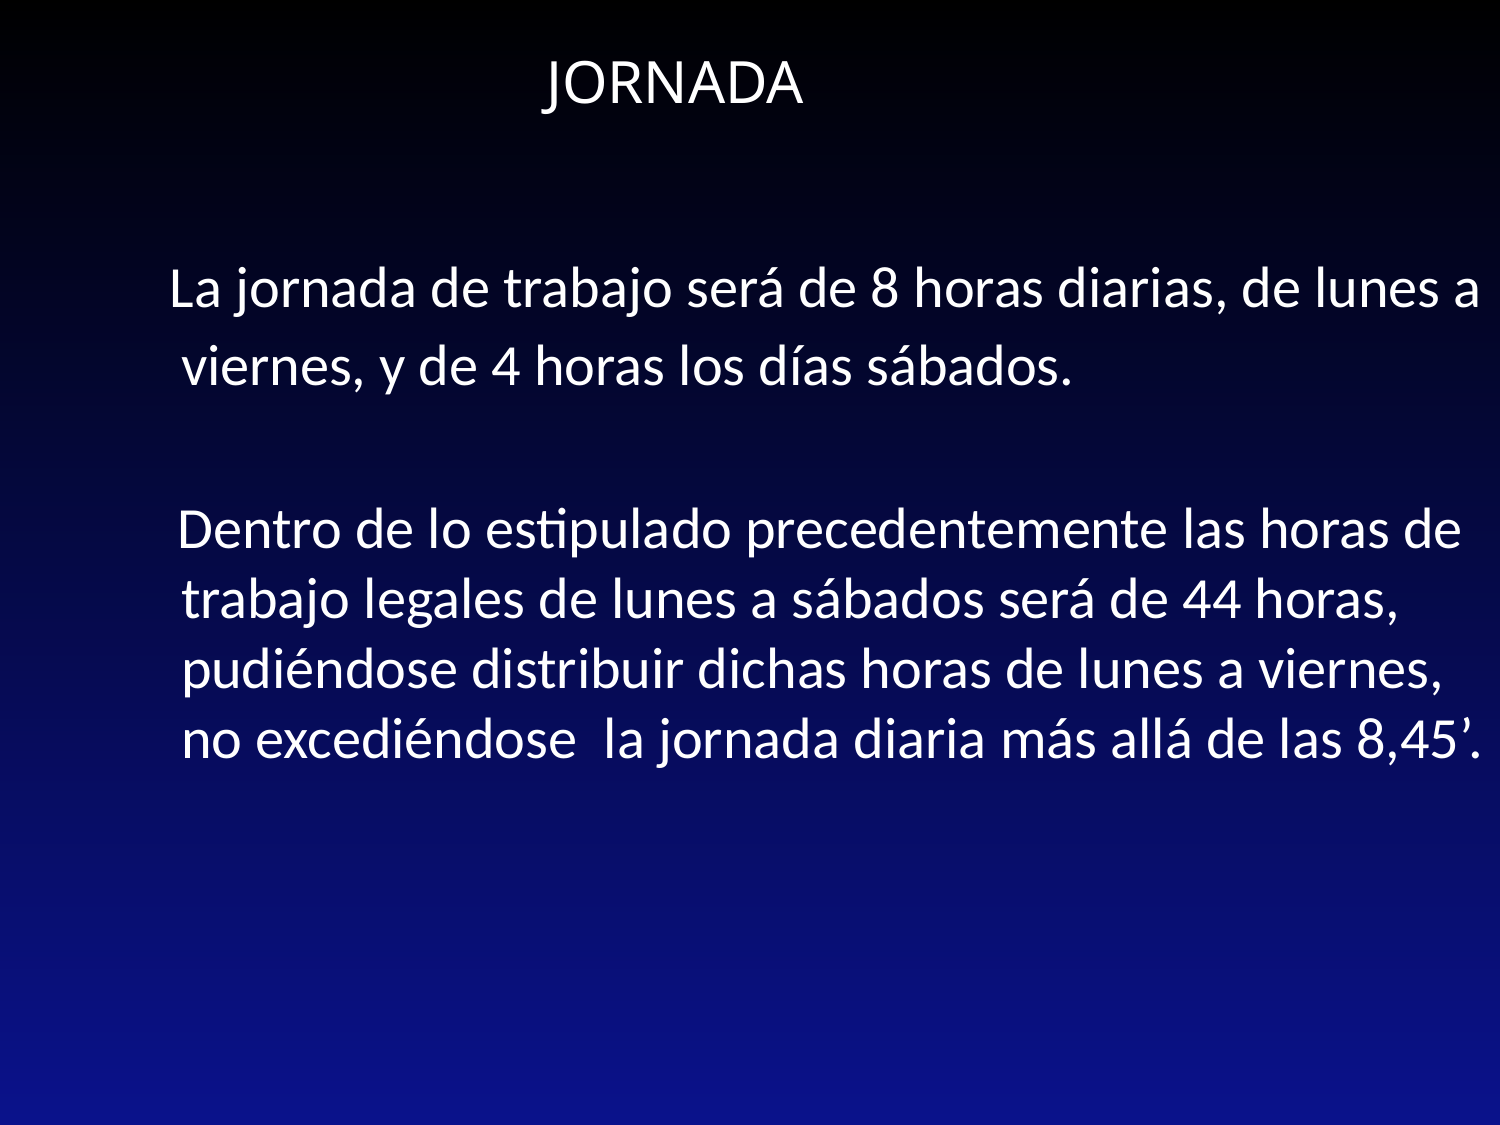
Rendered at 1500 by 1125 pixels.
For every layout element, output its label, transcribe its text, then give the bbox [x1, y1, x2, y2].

list La jornada de trabajo será de 8 horas diarias, de lunes a viernes, y de 4 horas los días sábados. Dentro de lo estipulado precedentemente las horas de trabajo legales de lunes a sábados será de 44 horas, pudiéndose distribuir dichas horas de lunes a viernes, no excediéndose la jornada diaria más allá de las 8,45’. [124, 207, 1500, 950]
title JORNADA [0, 44, 1351, 233]
